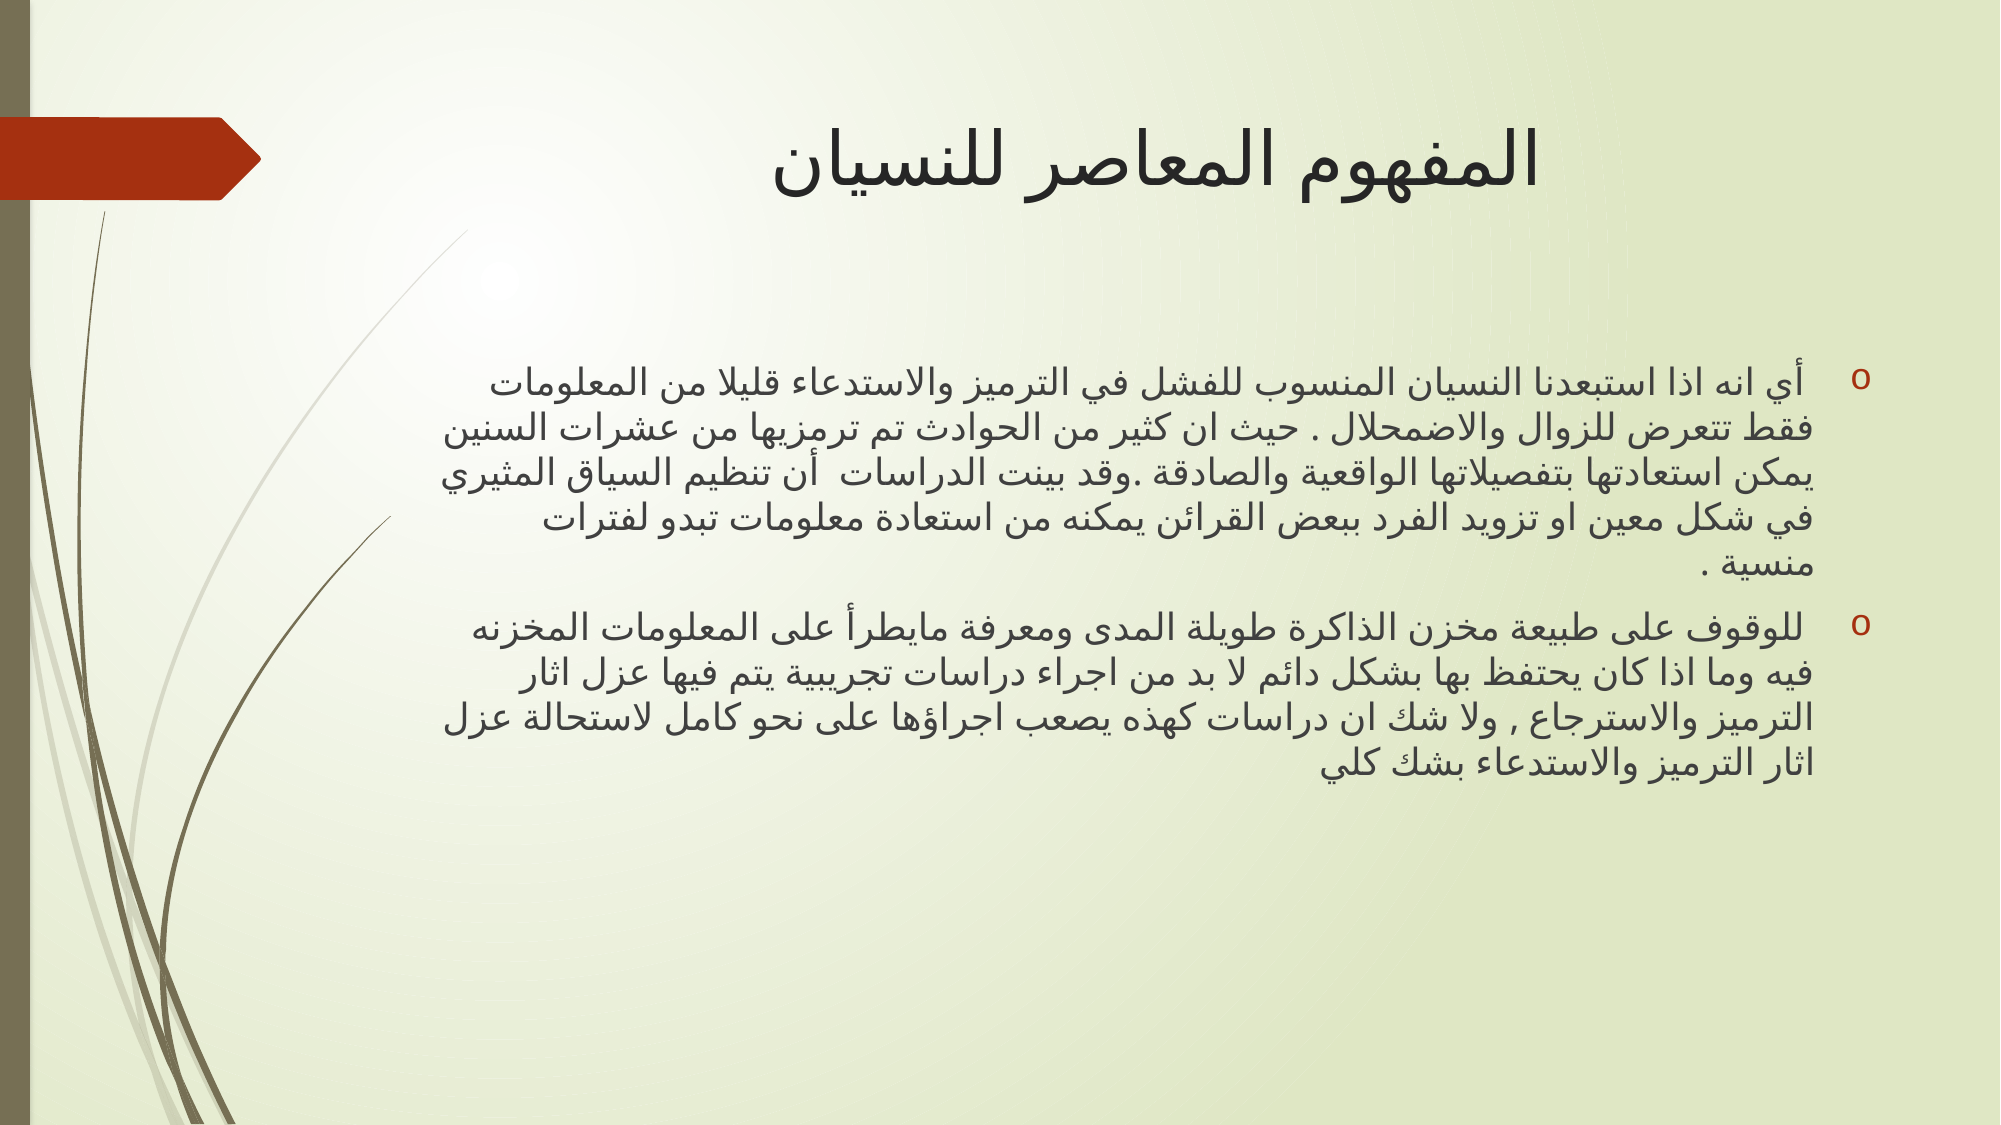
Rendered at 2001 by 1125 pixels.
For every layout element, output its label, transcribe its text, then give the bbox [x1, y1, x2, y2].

title المفهوم المعاصر للنسيان [425, 102, 1888, 313]
list أي انه اذا استبعدنا النسيان المنسوب للفشل في الترميز والاستدعاء قليلا من المعلومات فقط تتعرض للزوال والاضمحلال . حيث ان كثير من الحوادث تم ترمزيها من عشرات السنين يمكن استعادتها بتفصيلاتها الواقعية والصادقة .وقد بينت الدراسات أن تنظيم السياق المثيري في شكل معين او تزويد الفرد ببعض القرائن يمكنه من استعادة معلومات تبدو لفترات منسية . للوقوف على طبيعة مخزن الذاكرة طويلة المدى ومعرفة مايطرأ على المعلومات المخزنه فيه وما اذا كان يحتفظ بها بشكل دائم لا بد من اجراء دراسات تجريبية يتم فيها عزل اثار الترميز والاسترجاع , ولا شك ان دراسات كهذه يصعب اجراؤها على نحو كامل لاستحالة عزل اثار الترميز والاستدعاء بشك كلي [424, 350, 1888, 970]
